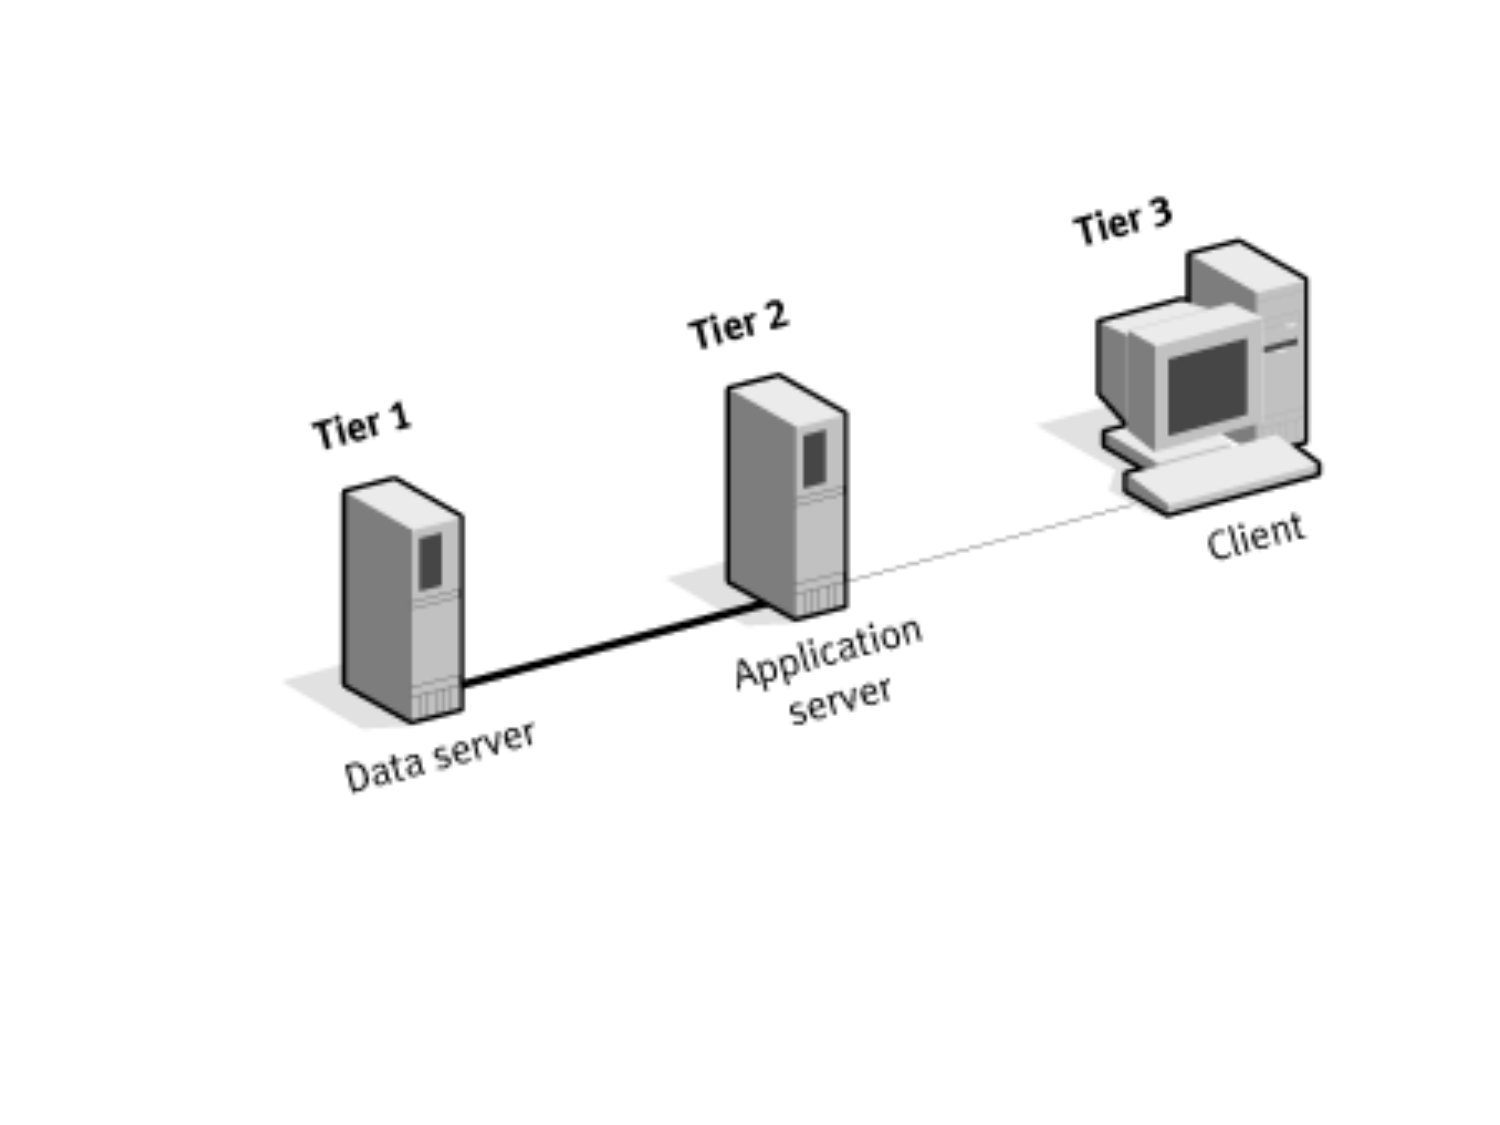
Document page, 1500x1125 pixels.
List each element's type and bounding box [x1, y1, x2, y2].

picture [277, 191, 1333, 799]
